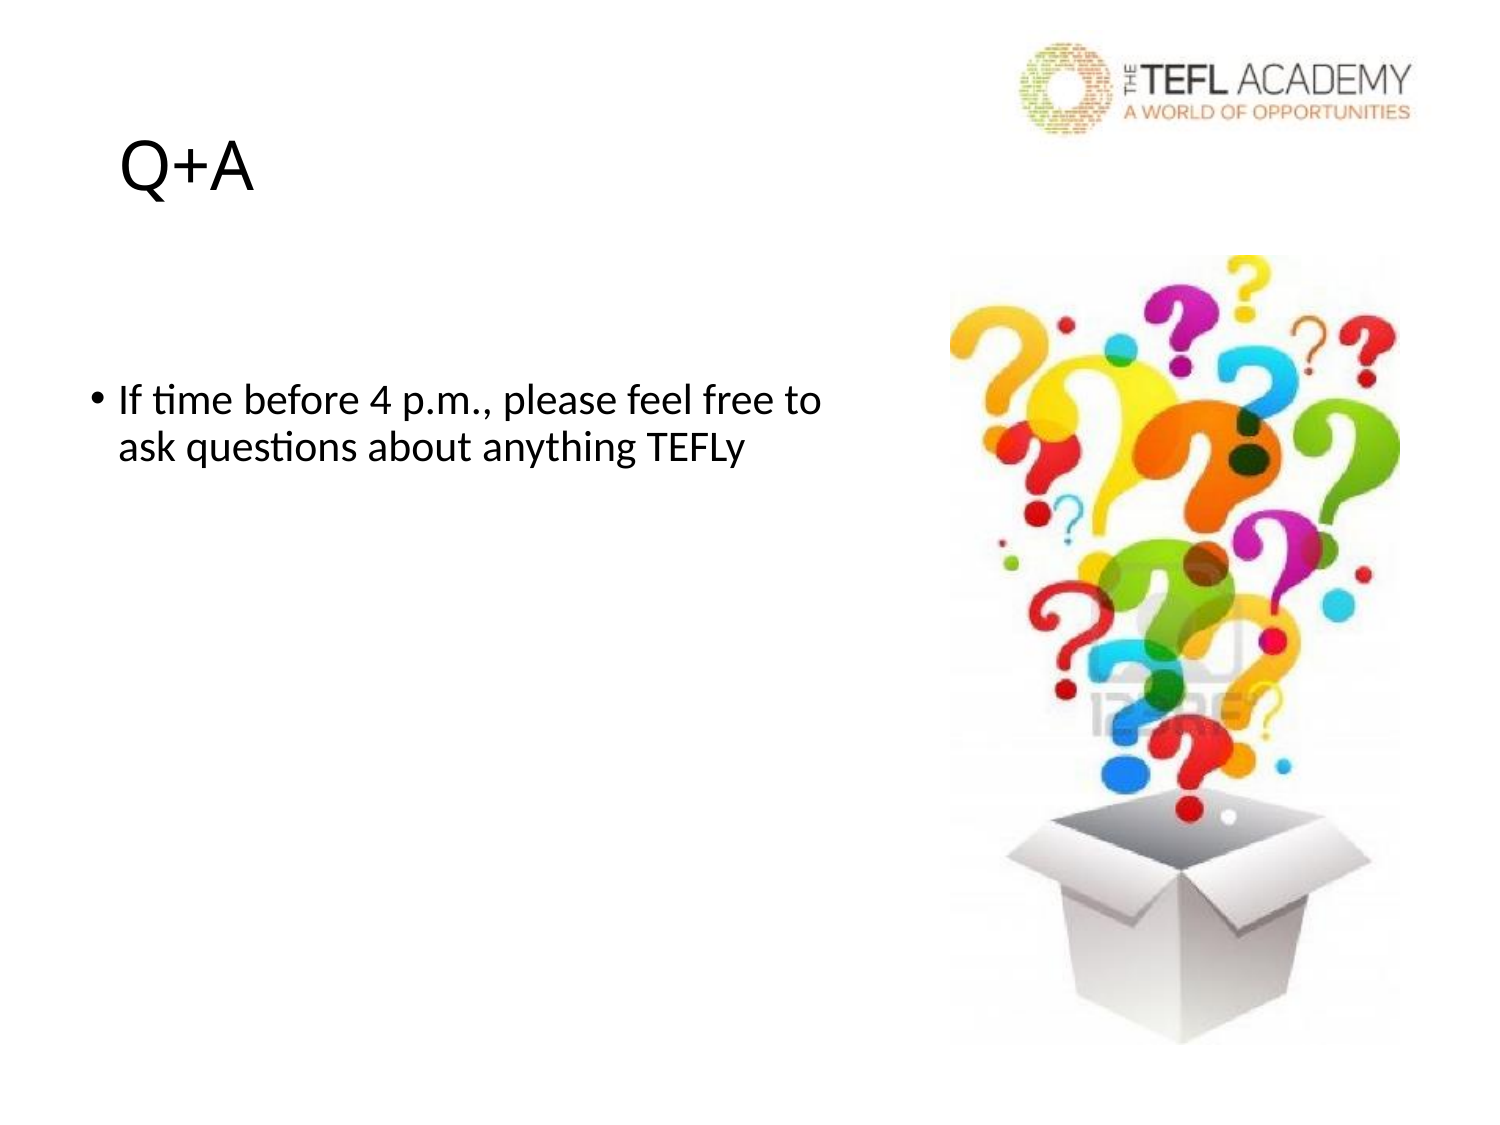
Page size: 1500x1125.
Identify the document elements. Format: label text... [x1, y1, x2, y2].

list If time before 4 p.m., please feel free to ask questions about anything TEFLy [75, 368, 892, 1079]
picture [950, 255, 1400, 1045]
title Q+A [103, 59, 1397, 278]
picture [1002, 30, 1446, 157]
